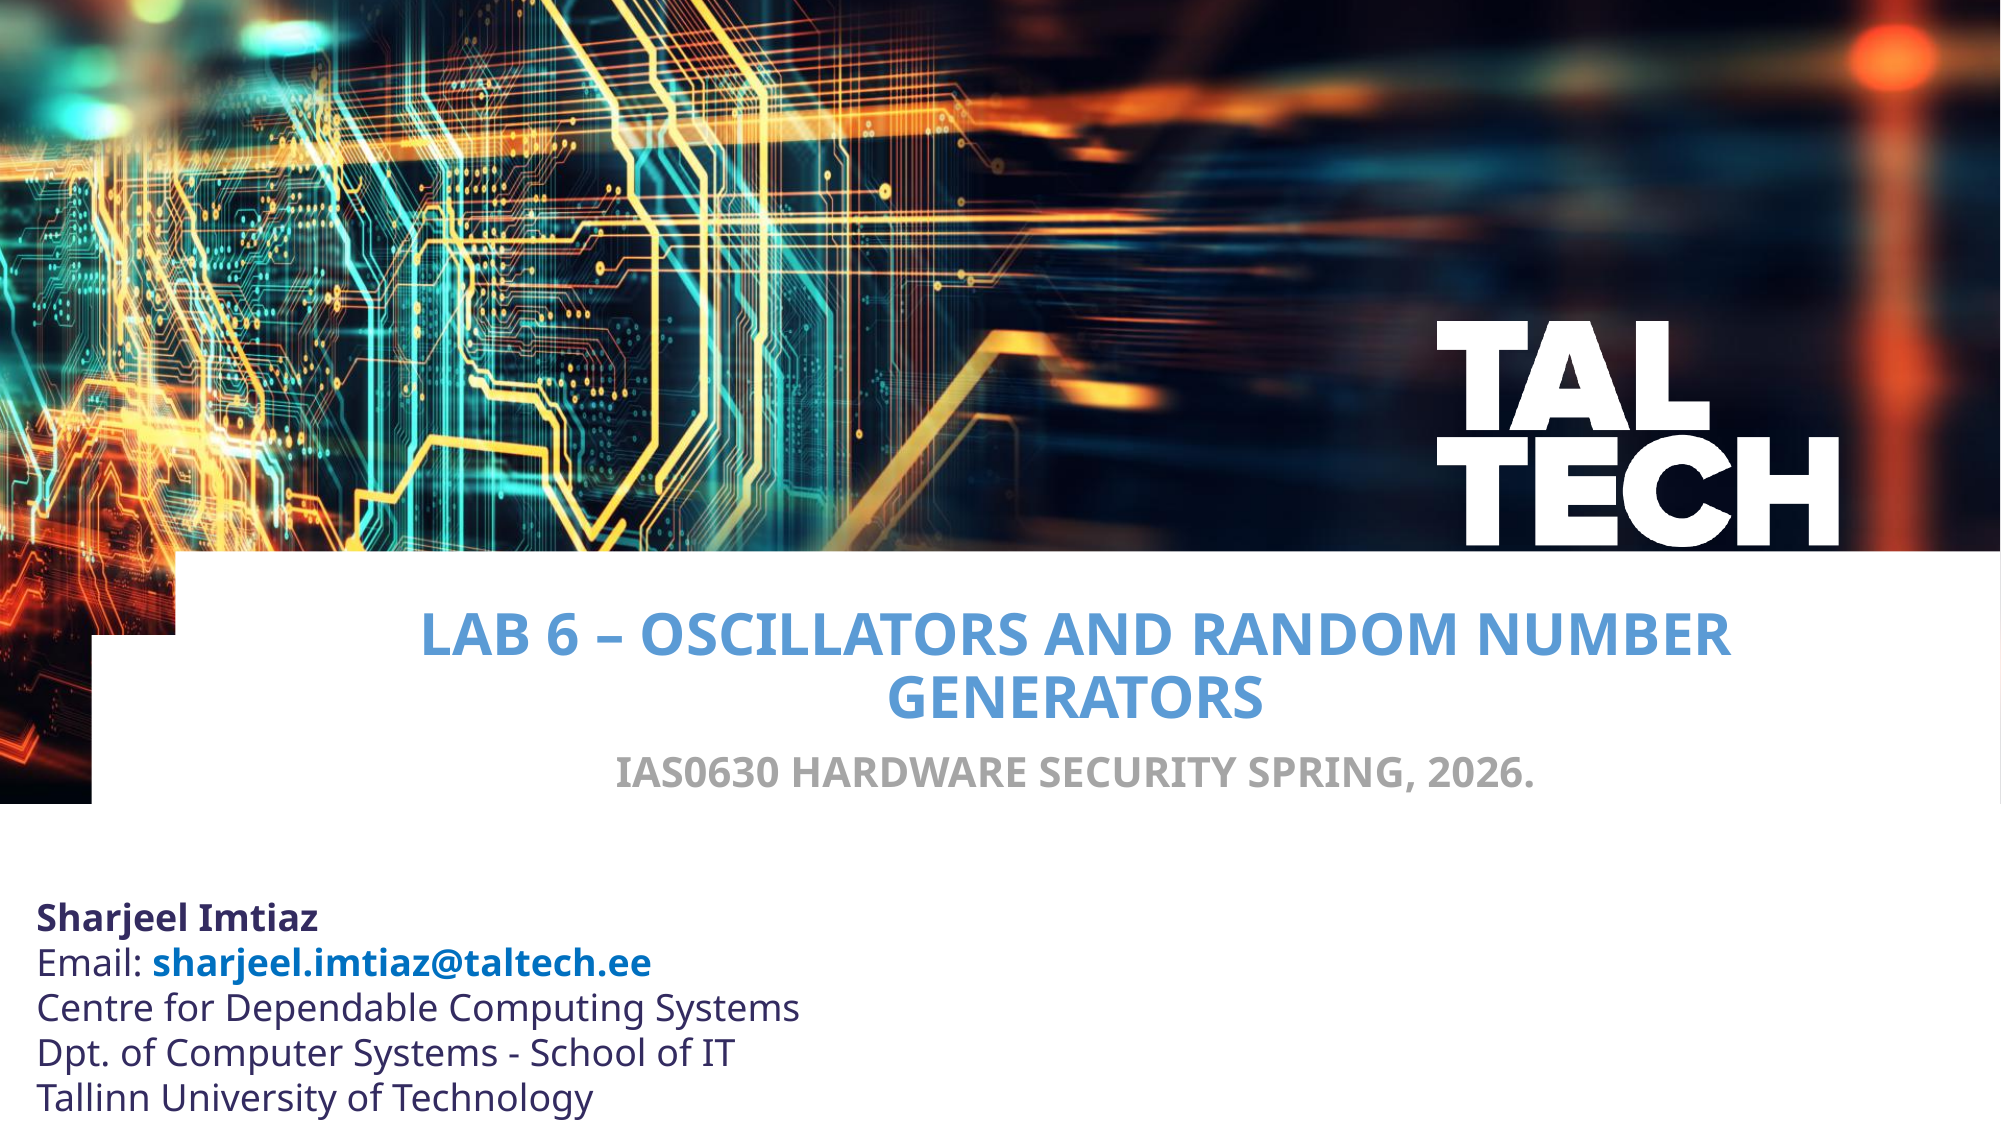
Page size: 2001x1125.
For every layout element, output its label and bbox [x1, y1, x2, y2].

picture [0, 0, 2001, 804]
text_box [13, 321, 2000, 1125]
